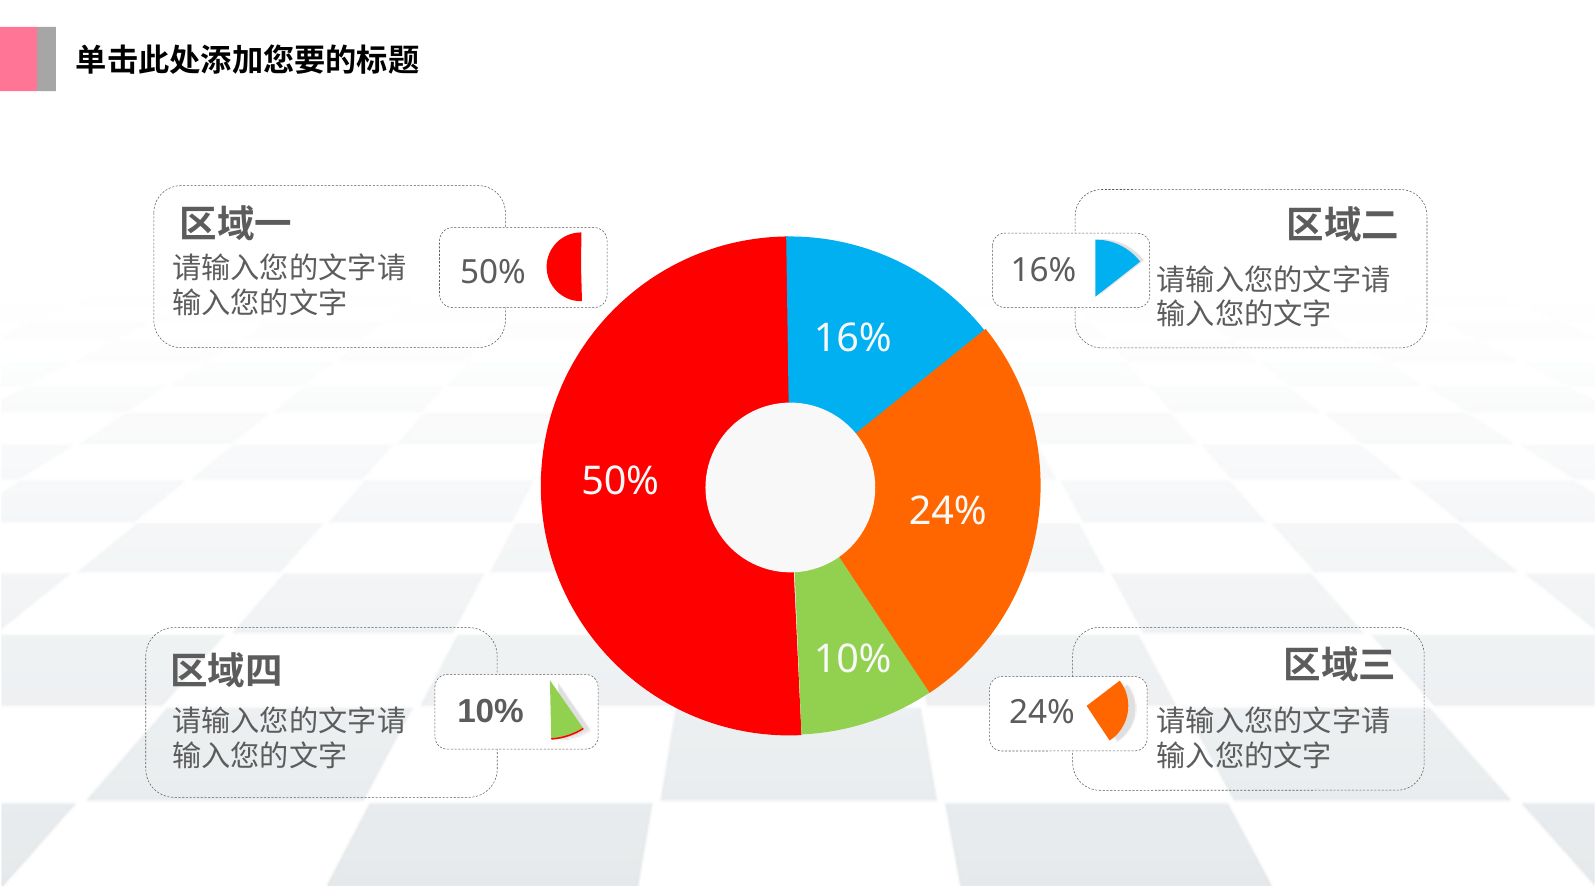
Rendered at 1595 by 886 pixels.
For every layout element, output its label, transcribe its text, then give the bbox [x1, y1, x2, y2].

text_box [145, 627, 599, 798]
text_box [974, 627, 1425, 791]
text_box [976, 189, 1428, 349]
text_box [153, 185, 608, 348]
text_box 24% [875, 477, 1021, 540]
text_box [799, 663, 930, 735]
text_box [185, 143, 1495, 736]
text_box 16% [795, 304, 911, 367]
text_box 50% [546, 447, 694, 511]
text_box [840, 341, 1041, 694]
text_box [786, 236, 970, 432]
text_box 10% [795, 625, 910, 689]
picture [0, 0, 1595, 886]
text_box [794, 557, 885, 625]
text_box [540, 236, 802, 736]
text_box [705, 402, 875, 573]
